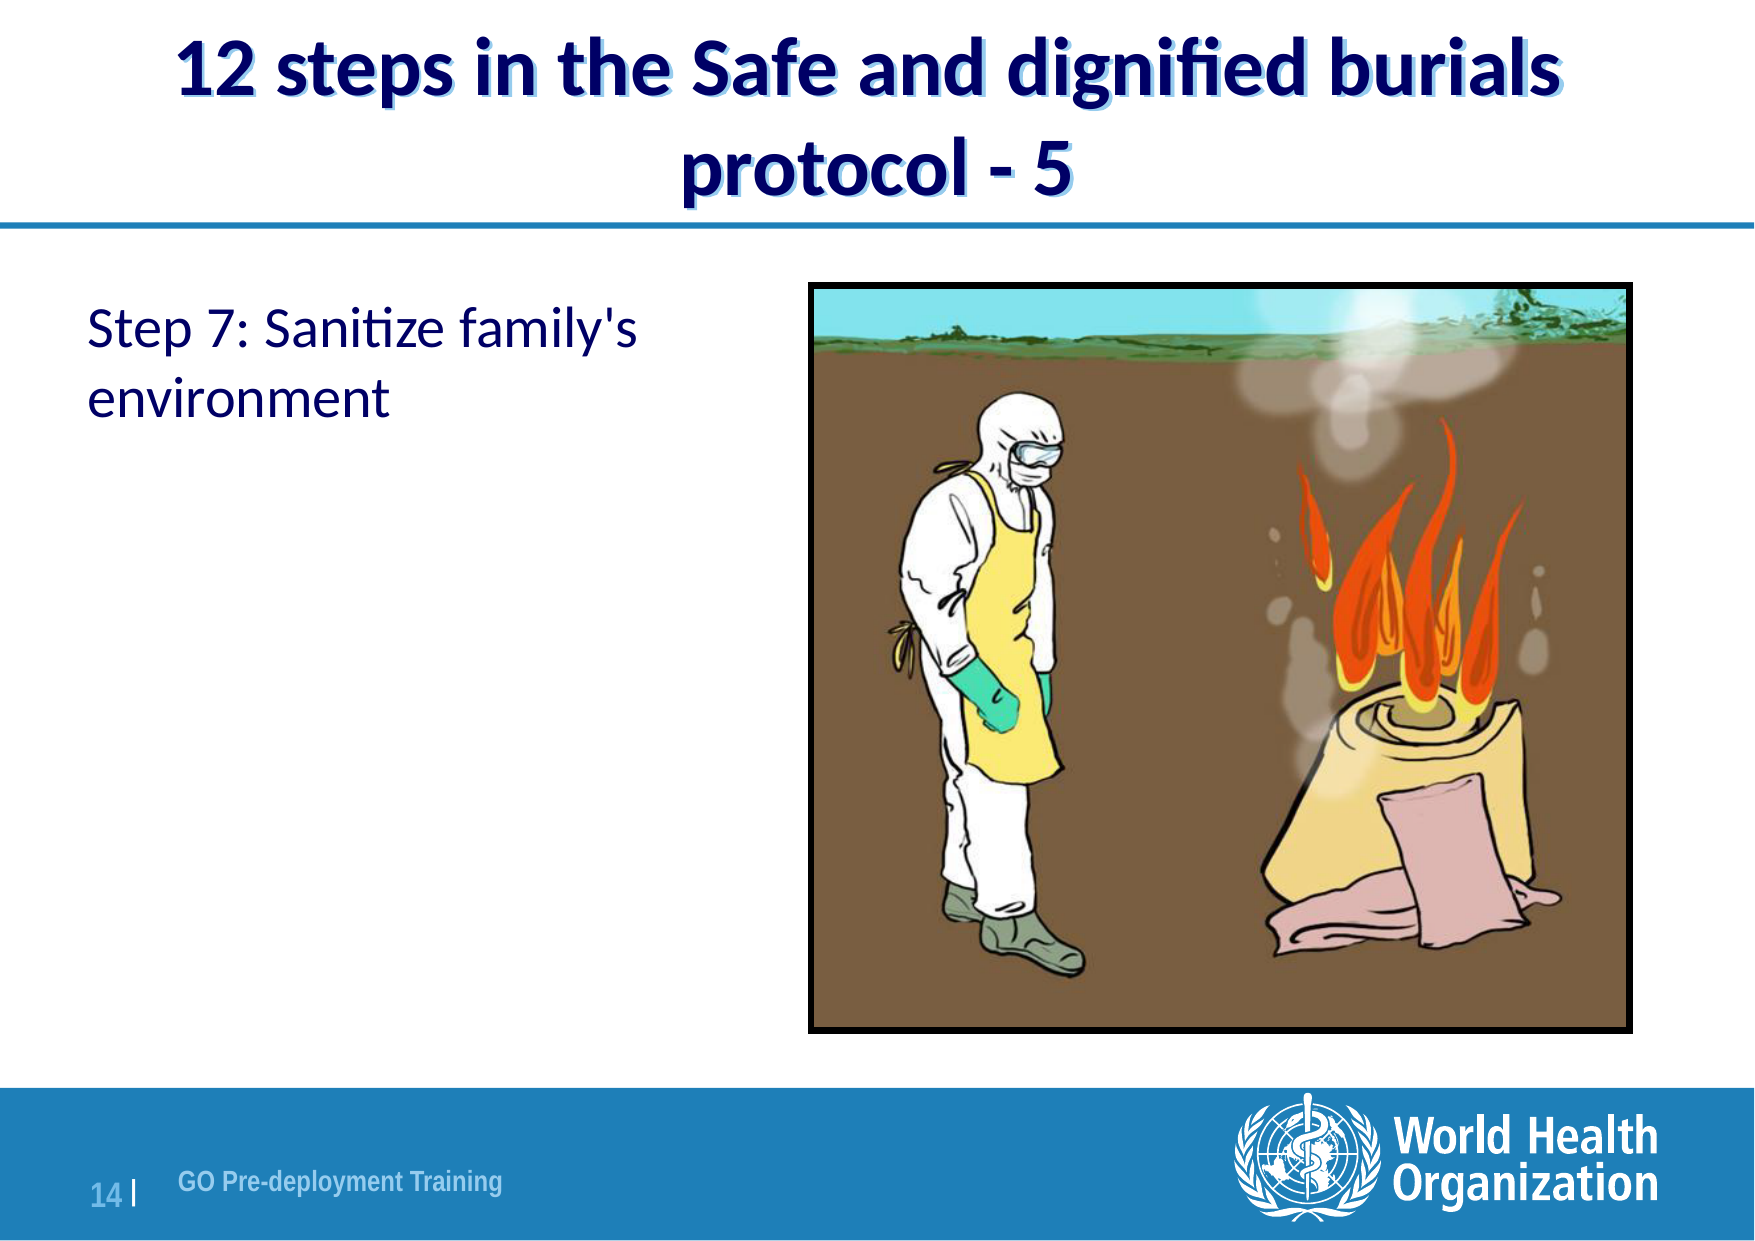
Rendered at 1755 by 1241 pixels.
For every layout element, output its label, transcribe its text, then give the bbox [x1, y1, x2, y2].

picture [813, 288, 1627, 1028]
title 12 steps in the Safe and dignified burials protocol - 5 [0, 0, 1755, 224]
list Step 7: Sanitize family's environment [87, 289, 808, 995]
